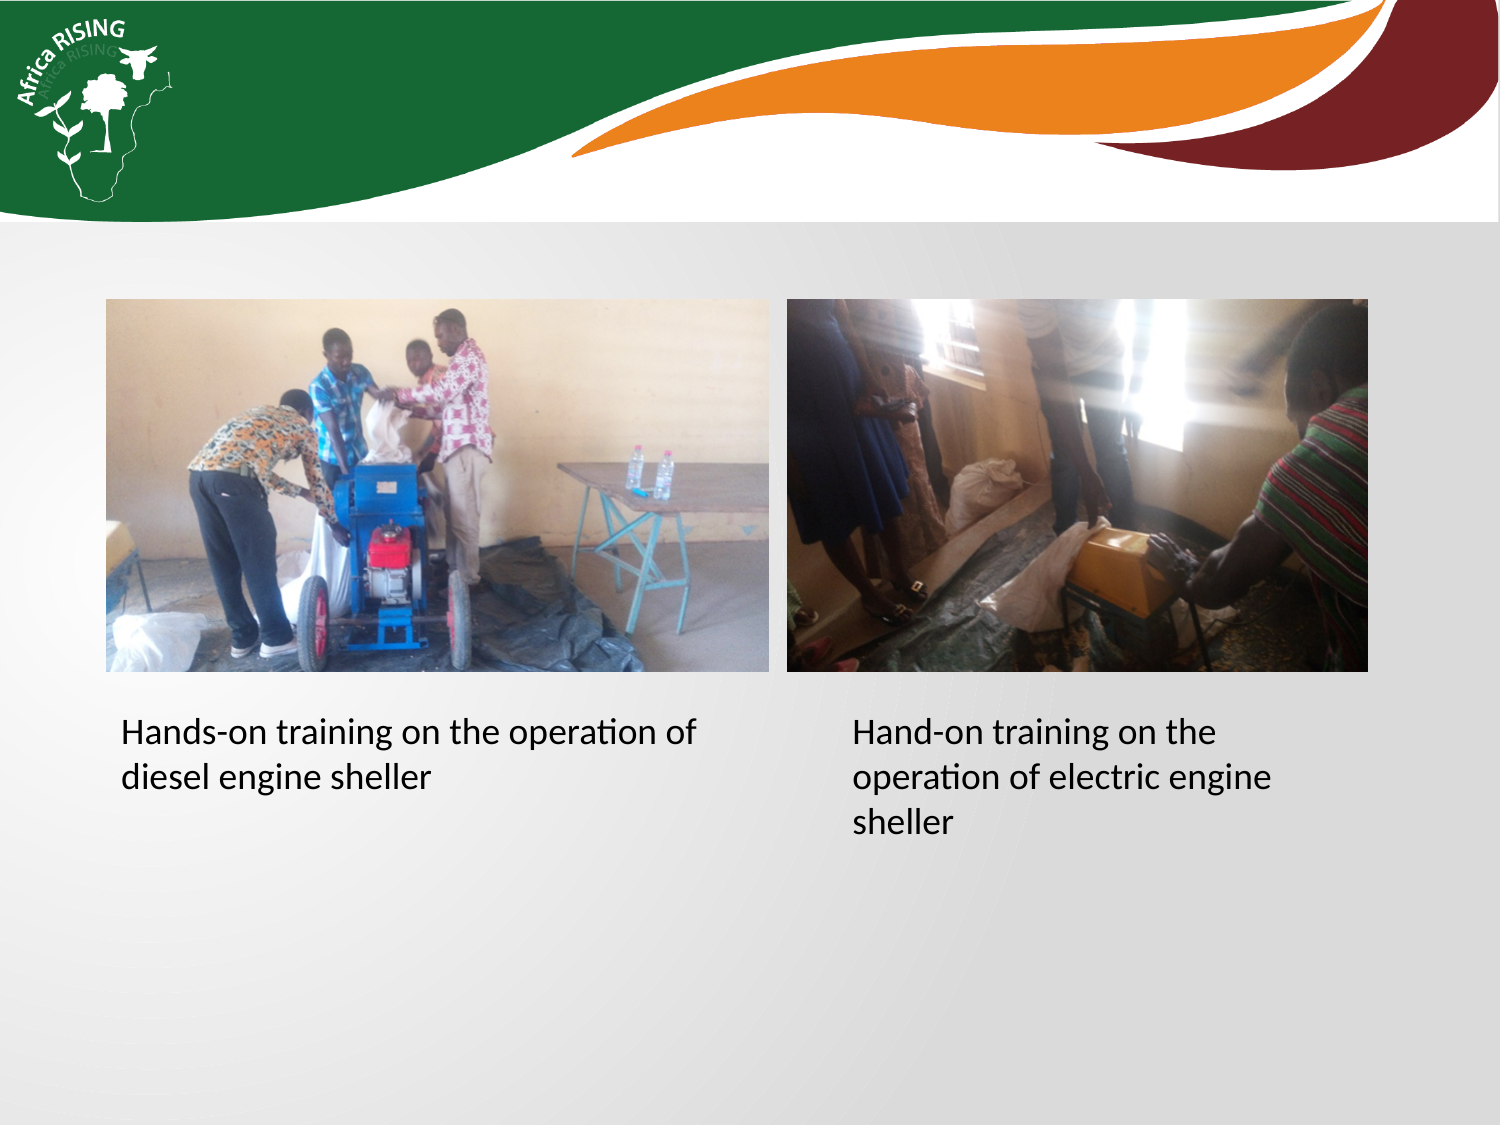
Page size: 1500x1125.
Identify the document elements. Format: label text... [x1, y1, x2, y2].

picture [105, 299, 769, 673]
picture [786, 299, 1368, 673]
text_box Hands-on training on the operation of diesel engine sheller [106, 699, 738, 805]
text_box Hand-on training on the operation of electric engine sheller [837, 699, 1368, 850]
picture [0, 0, 1499, 222]
